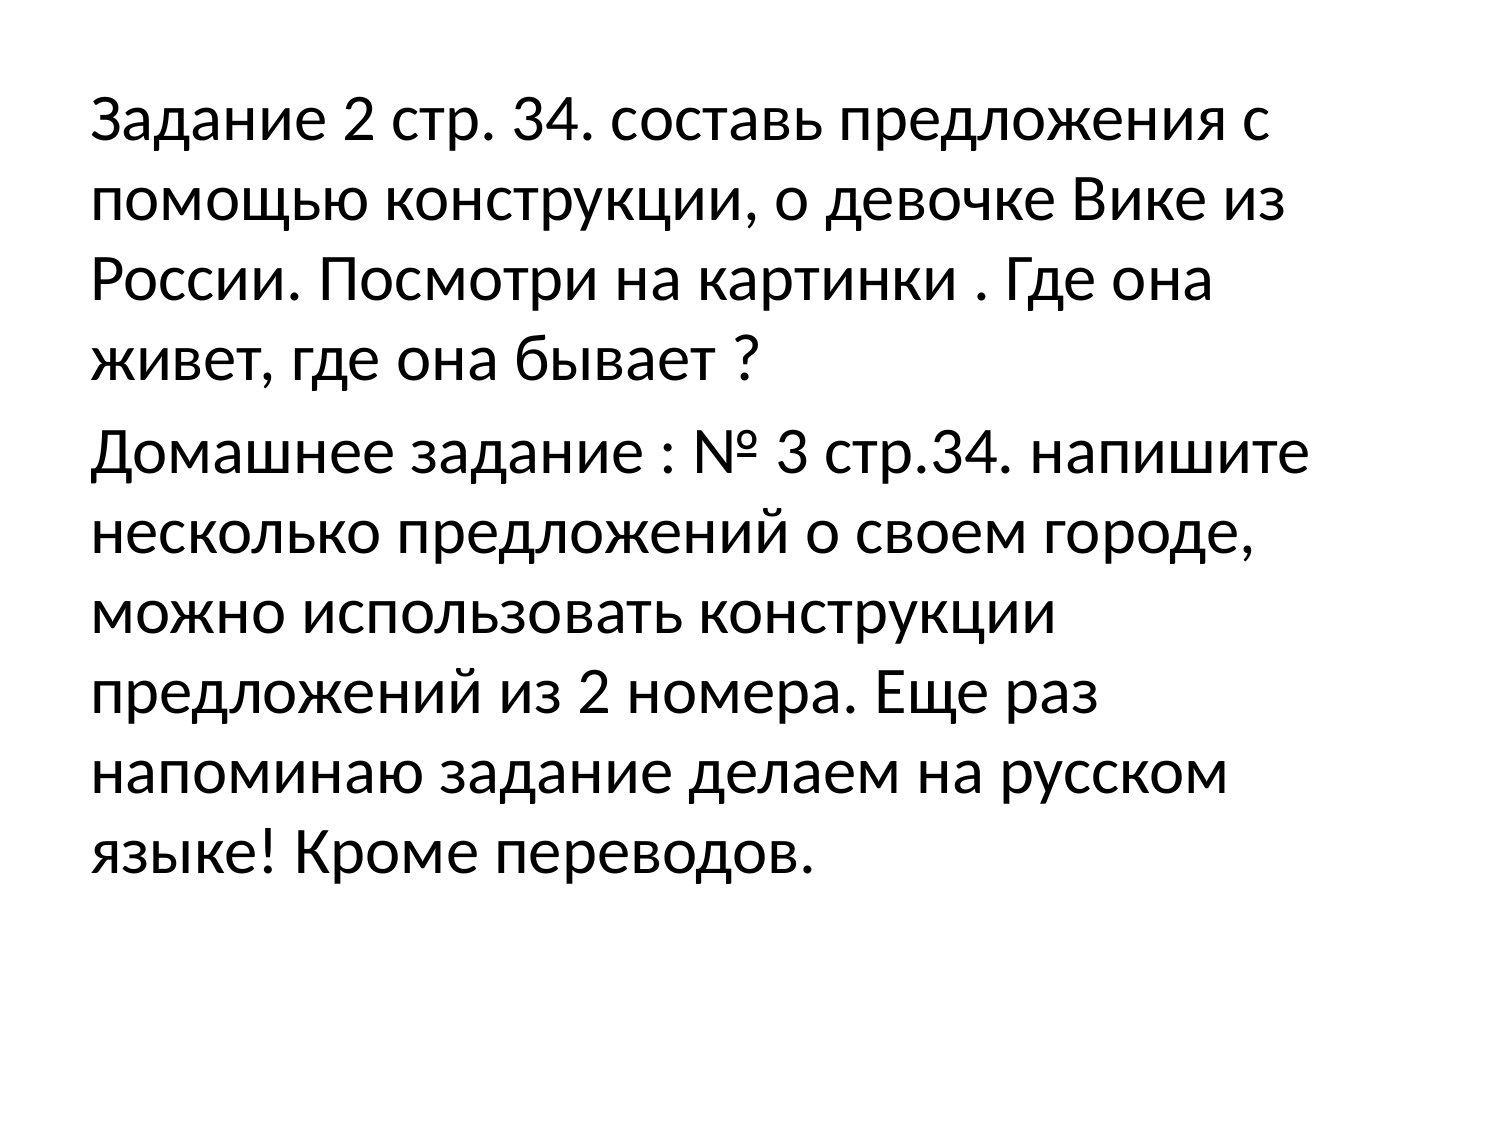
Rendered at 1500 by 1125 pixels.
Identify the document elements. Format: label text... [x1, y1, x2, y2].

list Задание 2 стр. 34. составь предложения с помощью конструкции, о девочке Вике из России. Посмотри на картинки . Где она живет, где она бывает ? Домашнее задание : № 3 стр.34. напишите несколько предложений о своем городе, можно использовать конструкции предложений из 2 номера. Еще раз напоминаю задание делаем на русском языке! Кроме переводов. [75, 66, 1425, 1005]
